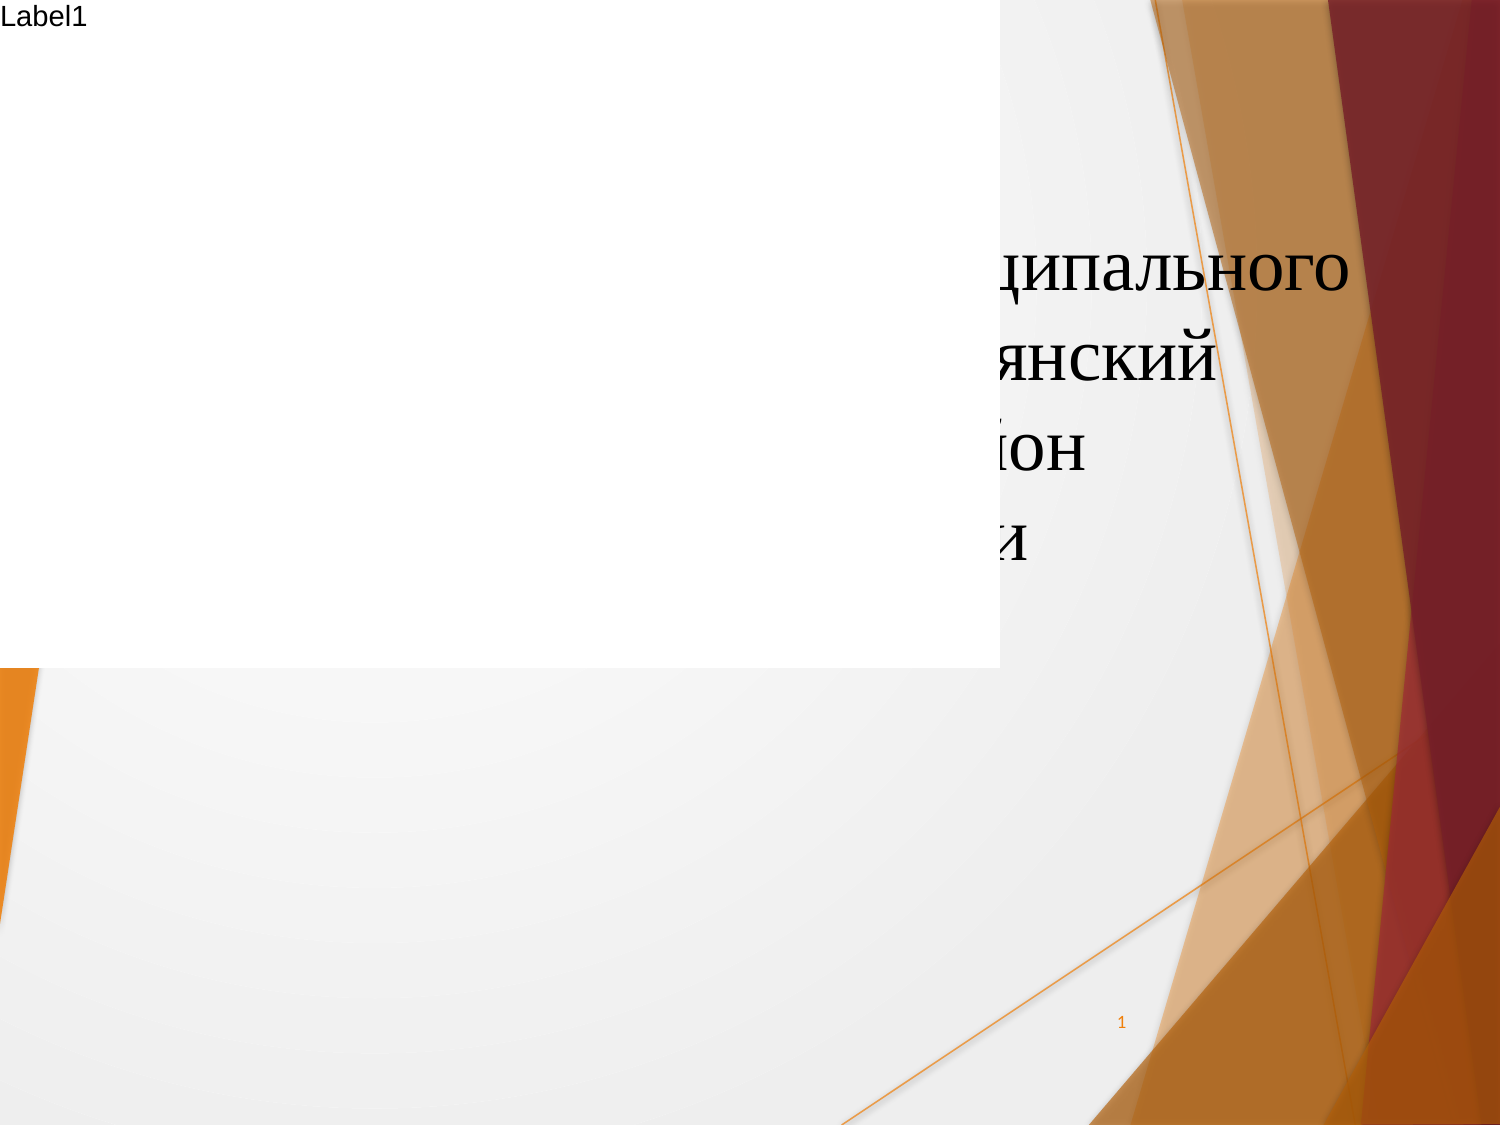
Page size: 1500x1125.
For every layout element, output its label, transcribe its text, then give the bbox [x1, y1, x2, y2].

title Исполнение бюджета муниципального образования Вятскополянский муниципальный район Кировской области за 2023 год [87, 184, 1376, 764]
slide_number 1 [1057, 991, 1142, 1051]
